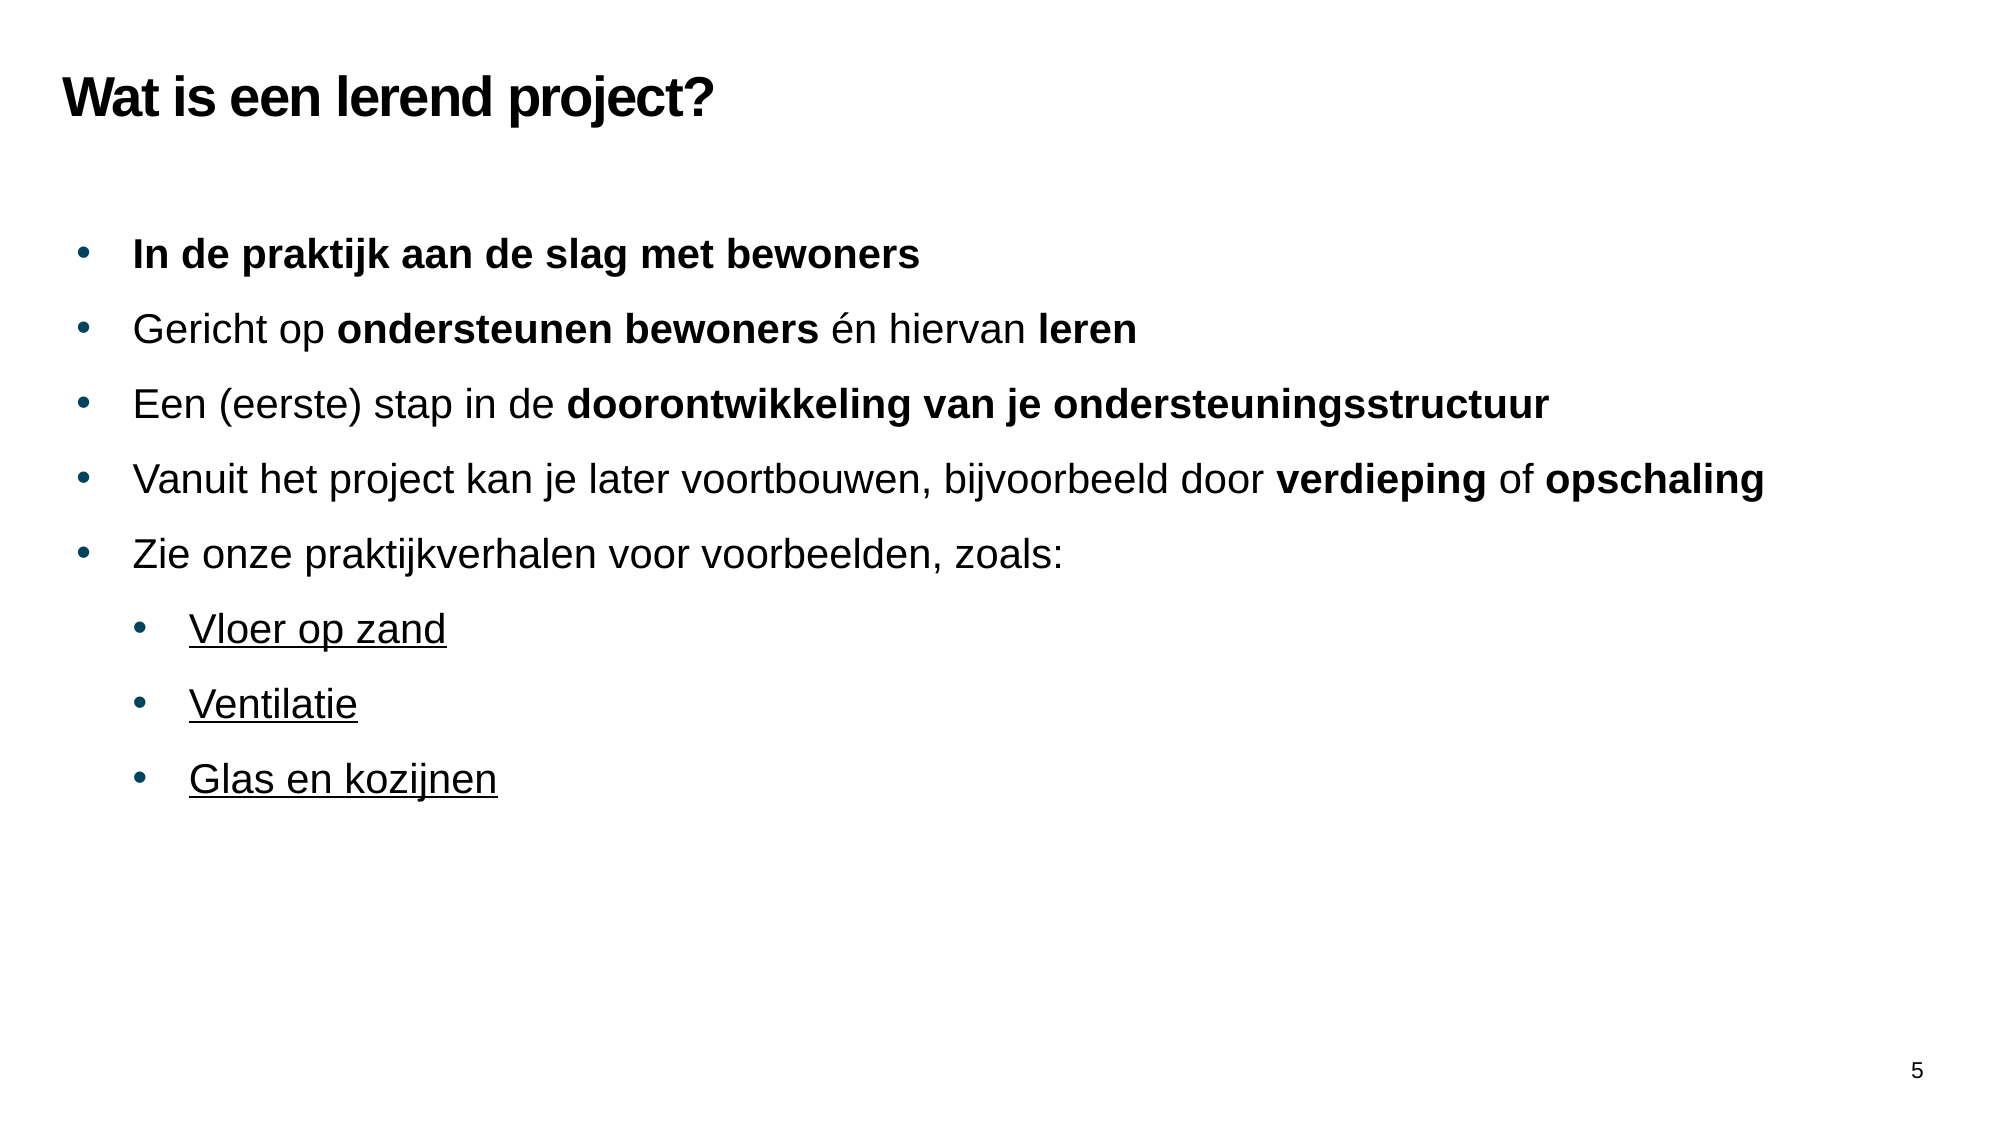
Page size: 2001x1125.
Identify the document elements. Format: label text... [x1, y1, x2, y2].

text_box In de praktijk aan de slag met bewoners Gericht op ondersteunen bewoners én hiervan leren Een (eerste) stap in de doorontwikkeling van je ondersteuningsstructuur Vanuit het project kan je later voortbouwen, bijvoorbeeld door verdieping of opschaling Zie onze praktijkverhalen voor voorbeelden, zoals: Vloer op zand Ventilatie Glas en kozijnen [68, 198, 1812, 717]
text_box Wat is een lerend project? [47, 65, 1812, 191]
text_box 5 [1896, 1048, 1963, 1093]
